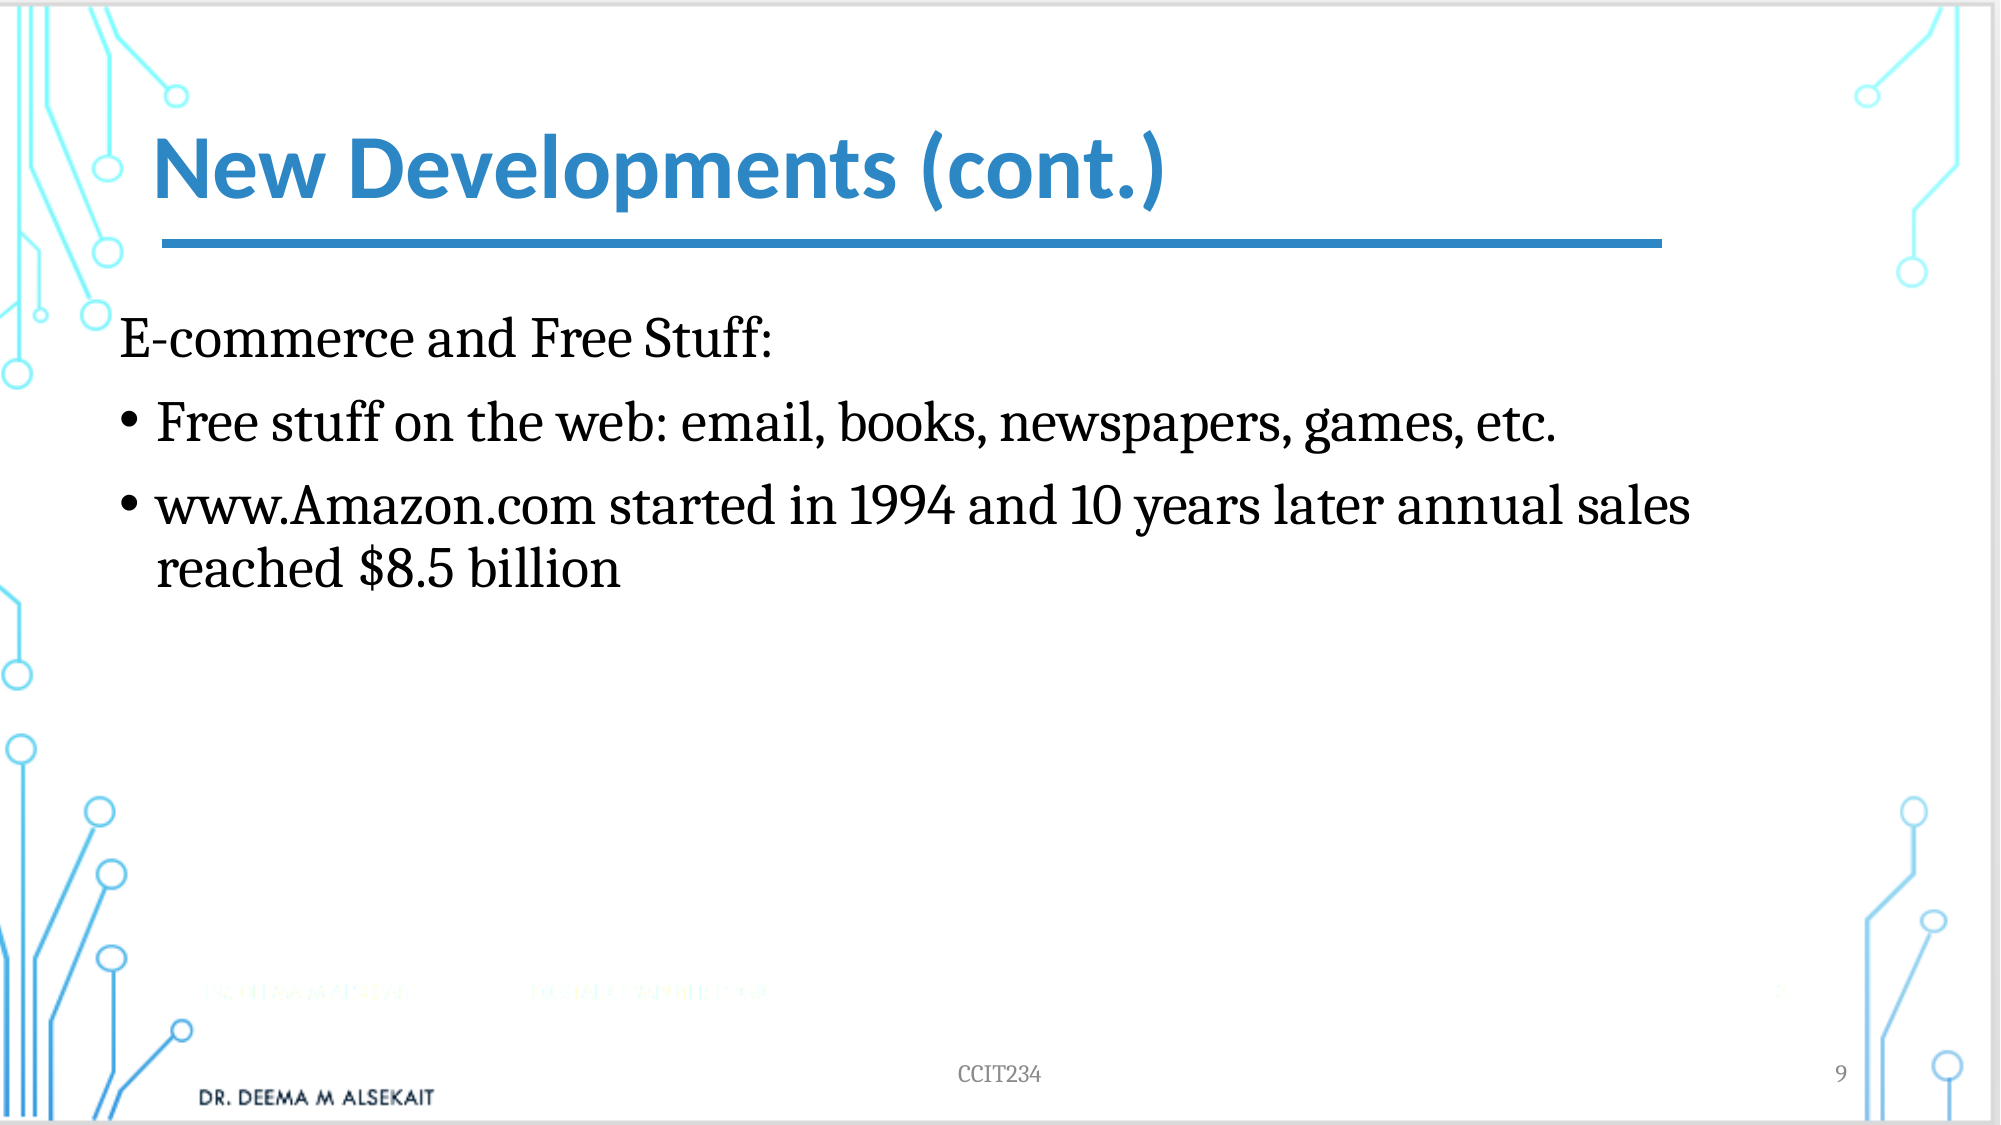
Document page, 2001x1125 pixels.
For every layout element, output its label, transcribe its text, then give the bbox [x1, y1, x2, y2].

picture [0, 0, 2001, 1125]
slide_number 9 [1412, 1042, 1863, 1103]
list E-commerce and Free Stuff: Free stuff on the web: email, books, newspapers, games, etc. www.Amazon.com started in 1994 and 10 years later annual sales reached $8.5 billion [104, 299, 1830, 1014]
title New Developments (cont.) [137, 59, 1863, 278]
footer CCIT234 [662, 1042, 1338, 1103]
